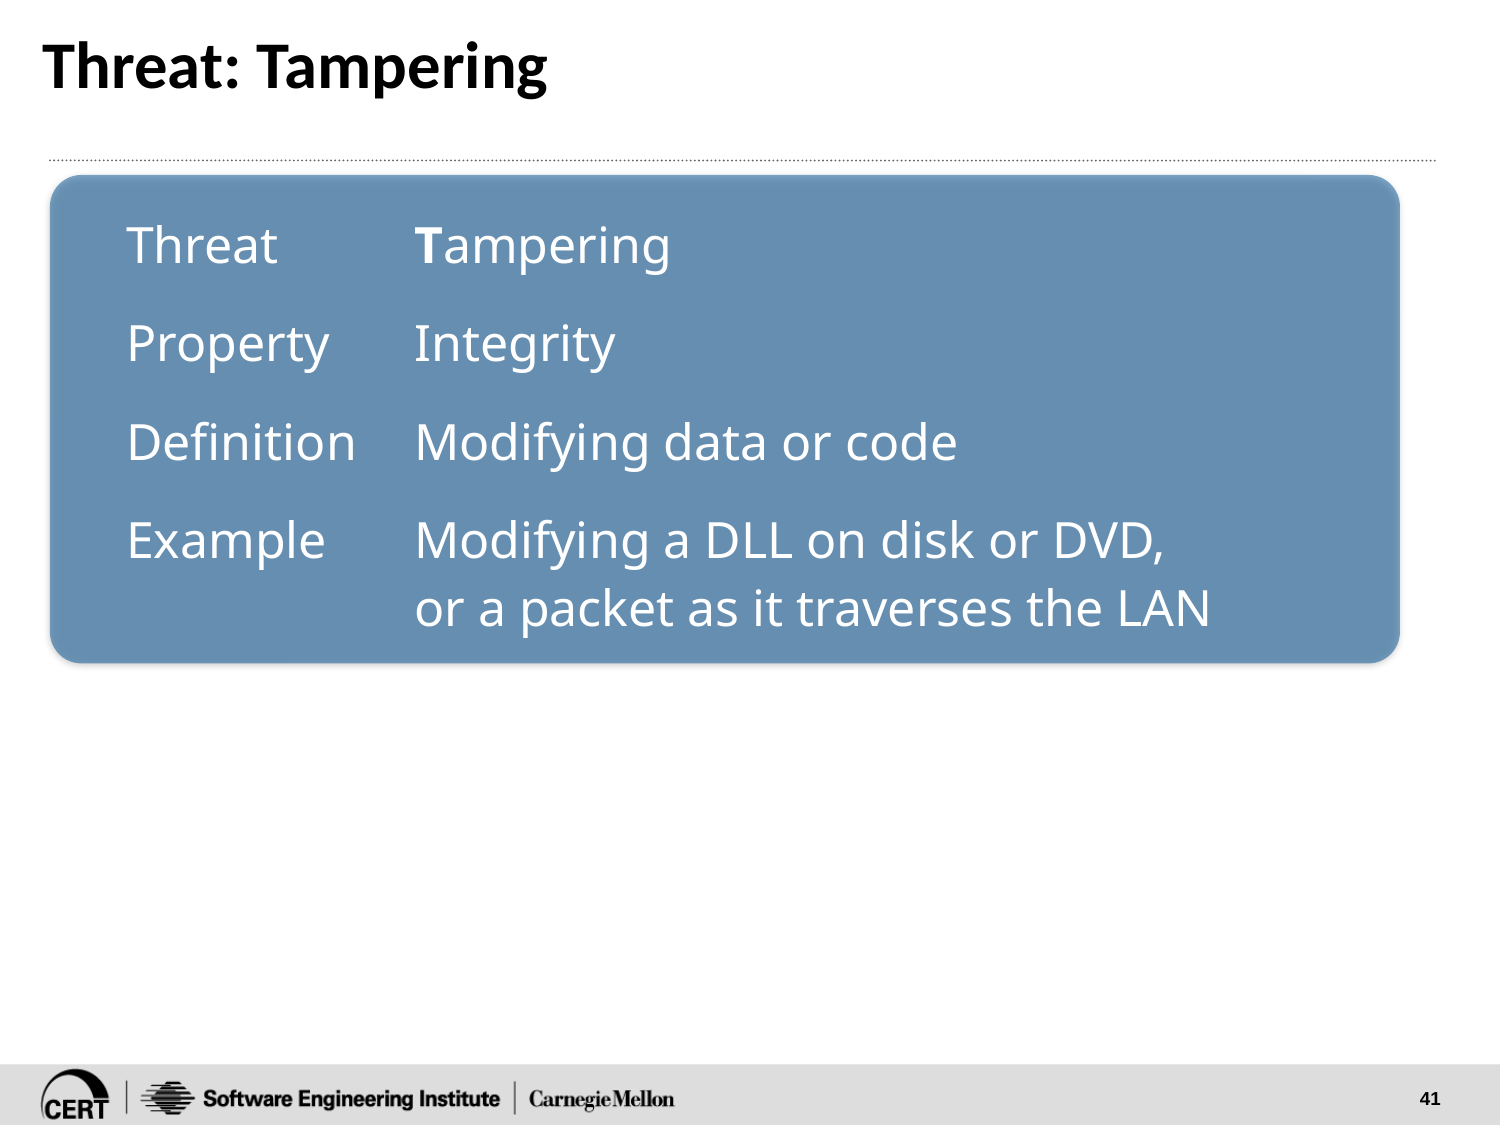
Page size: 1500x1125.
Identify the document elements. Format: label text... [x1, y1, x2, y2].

title Threat: Tampering [42, 37, 1434, 155]
picture [24, 1065, 688, 1125]
table_header Tampering [399, 195, 1234, 293]
table_cell Example [111, 490, 399, 657]
text_box [49, 174, 1401, 665]
table_cell Modifying data or code [399, 392, 1234, 490]
table_header Threat [111, 195, 399, 293]
table_cell Property [111, 293, 399, 392]
table_cell Integrity [399, 293, 1234, 392]
table_cell Definition [111, 392, 399, 490]
table_cell Modifying a DLL on disk or DVD, or a packet as it traverses the LAN [399, 490, 1234, 657]
